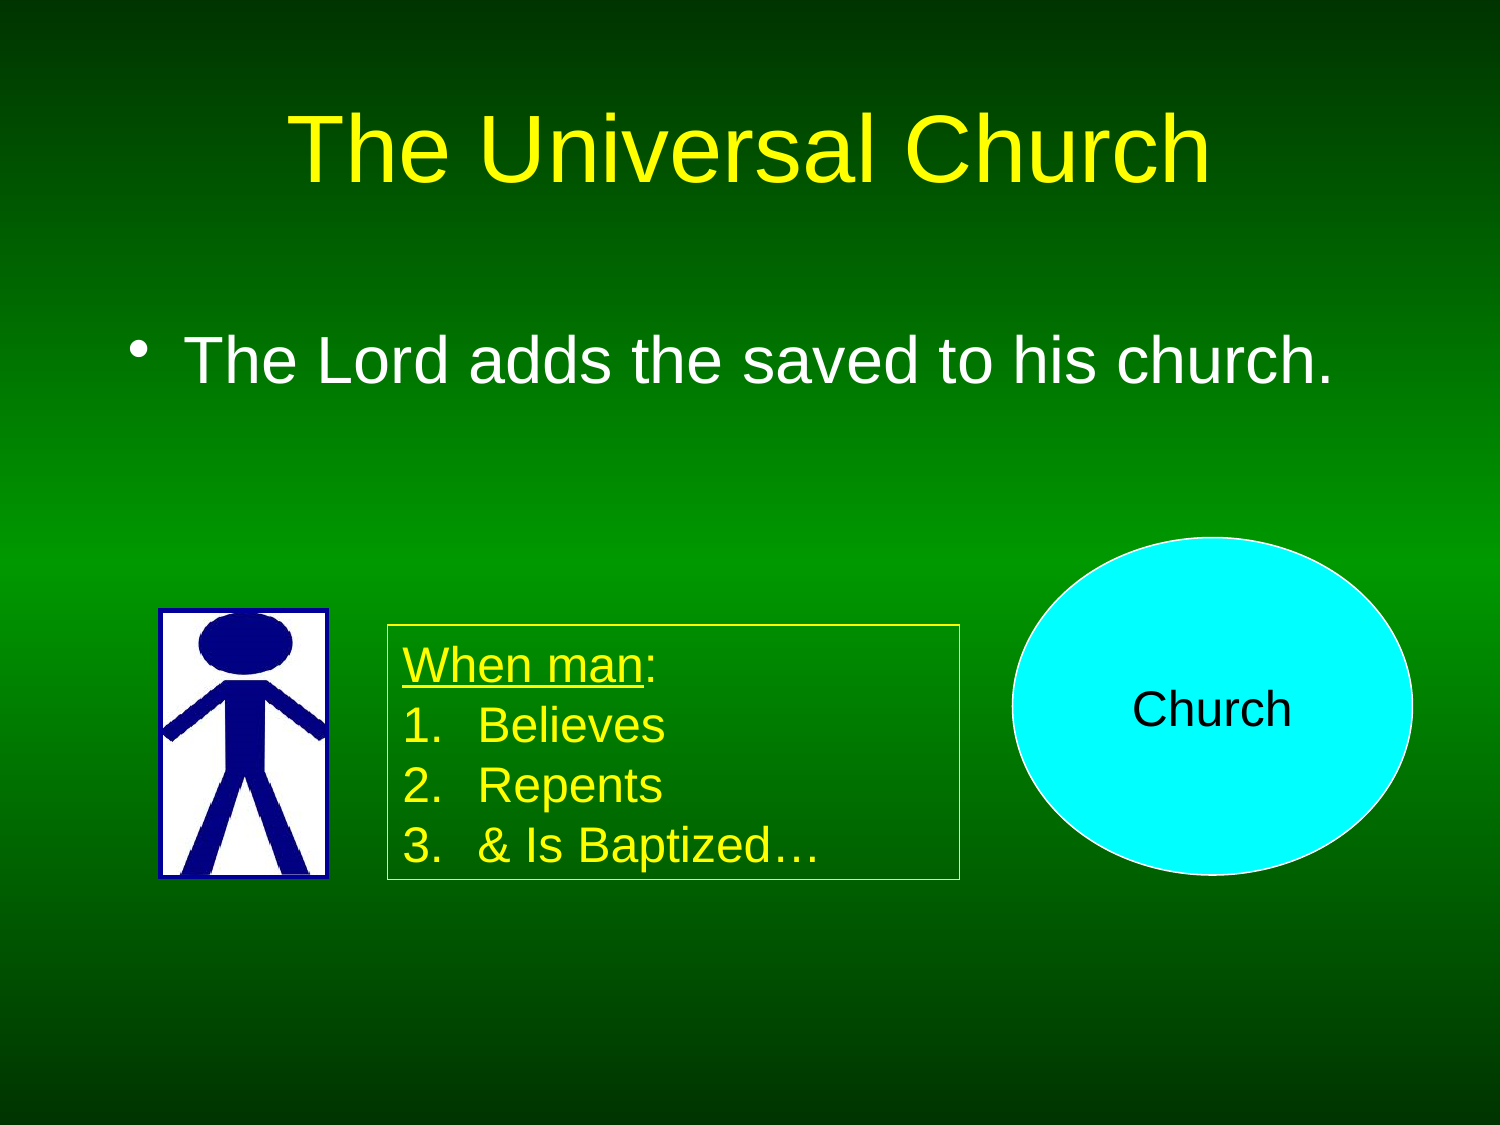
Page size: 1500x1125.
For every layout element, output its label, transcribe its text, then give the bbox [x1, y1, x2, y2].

list The Lord adds the saved to his church. [112, 324, 1450, 463]
text_box When man: Believes Repents & Is Baptized… [387, 624, 960, 880]
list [162, 612, 326, 876]
title The Universal Church [37, 50, 1463, 238]
text_box Church [1012, 537, 1413, 876]
